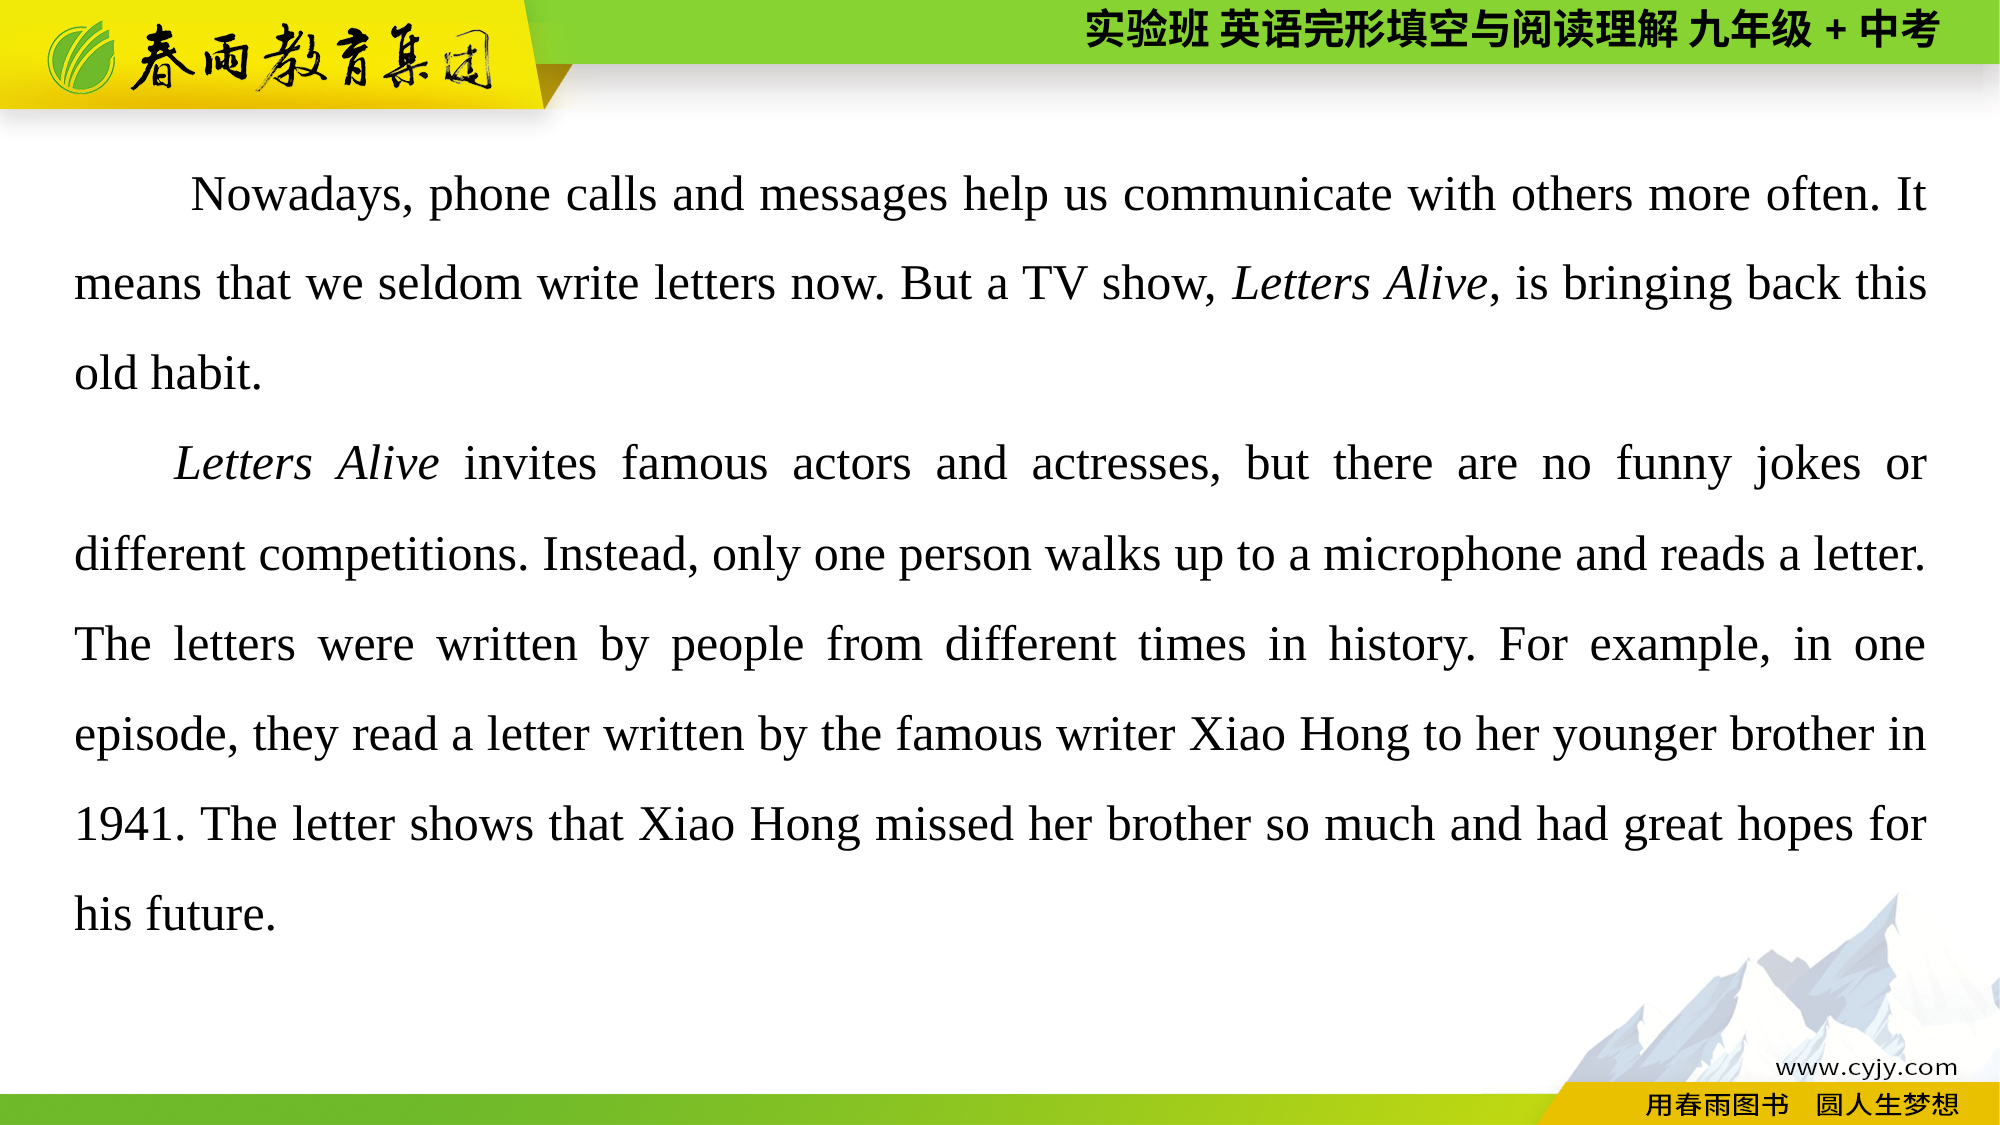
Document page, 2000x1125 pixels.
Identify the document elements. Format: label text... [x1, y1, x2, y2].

list Nowadays, phone calls and messages help us communicate with others more often. It means that we seldom write letters now. But a TV show, Letters Alive, is bringing back this old habit. Letters Alive invites famous actors and actresses, but there are no funny jokes or different competitions. Instead, only one person walks up to a microphone and reads a letter. The letters were written by people from different times in history. For example, in one episode, they read a letter written by the famous writer Xiao Hong to her younger brother in 1941. The letter shows that Xiao Hong missed her brother so much and had great hopes for his future. [59, 122, 1944, 956]
picture [0, 0, 2000, 1125]
